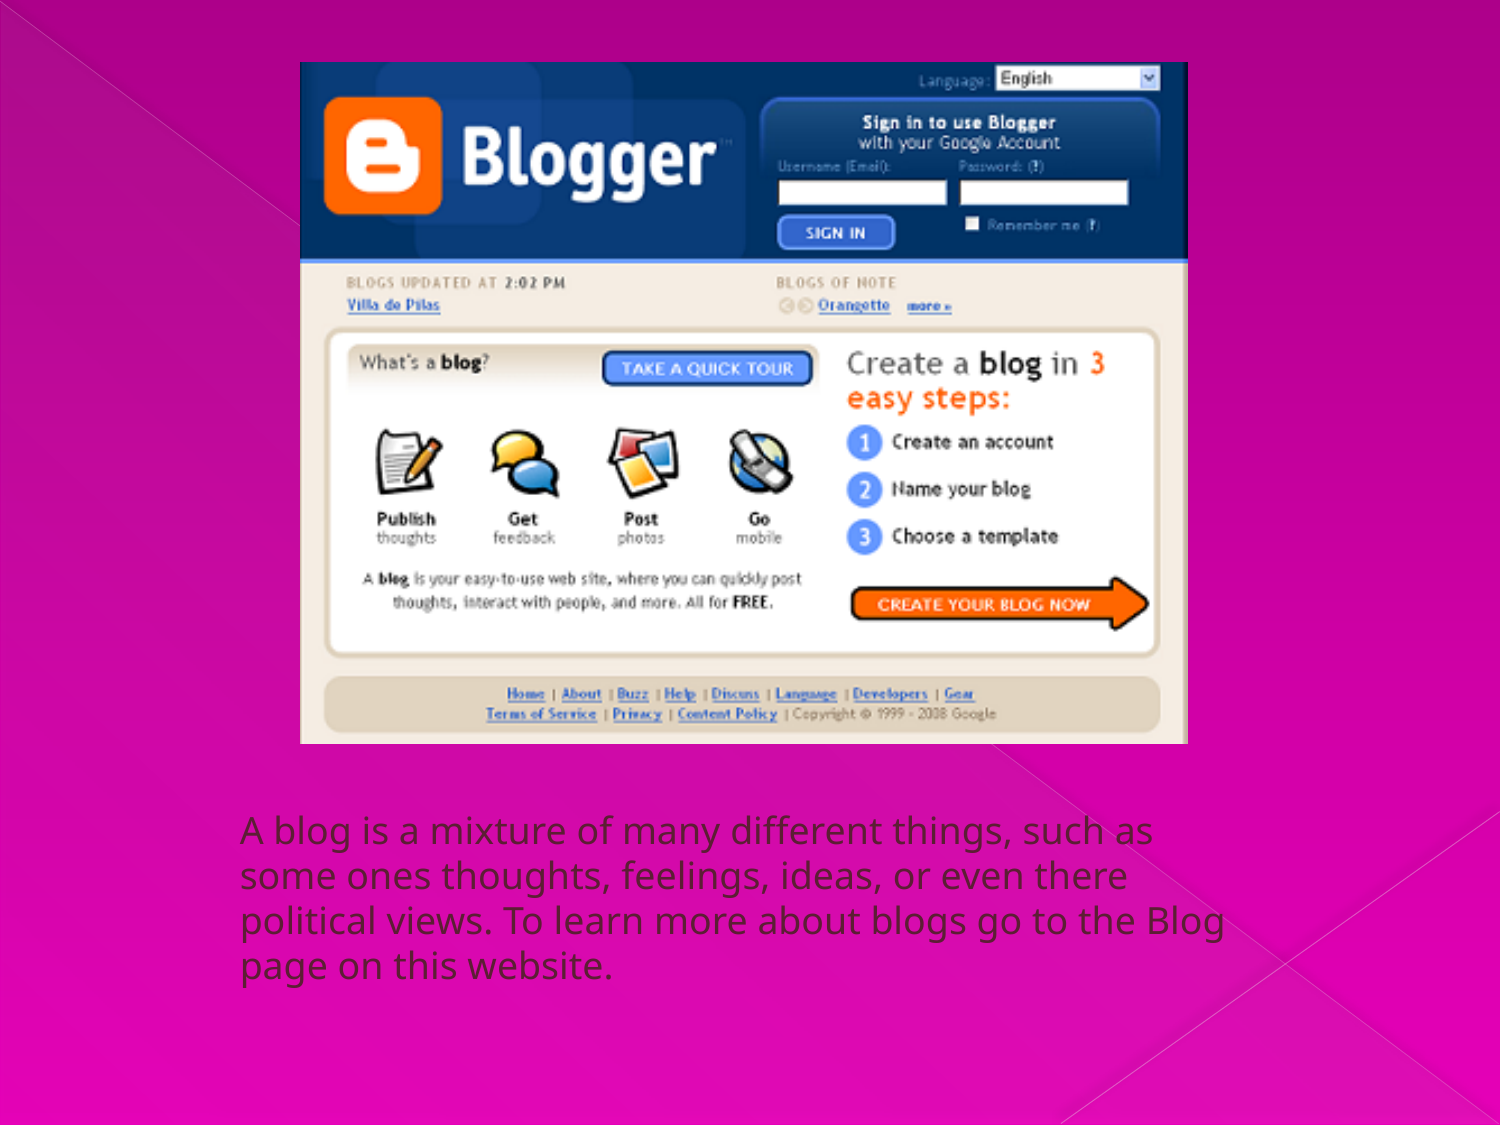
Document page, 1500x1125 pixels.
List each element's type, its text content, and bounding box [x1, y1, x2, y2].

picture [299, 62, 1188, 745]
text_box A blog is a mixture of many different things, such as some ones thoughts, feelings, ideas, or even there political views. To learn more about blogs go to the Blog page on this website. [224, 799, 1275, 995]
